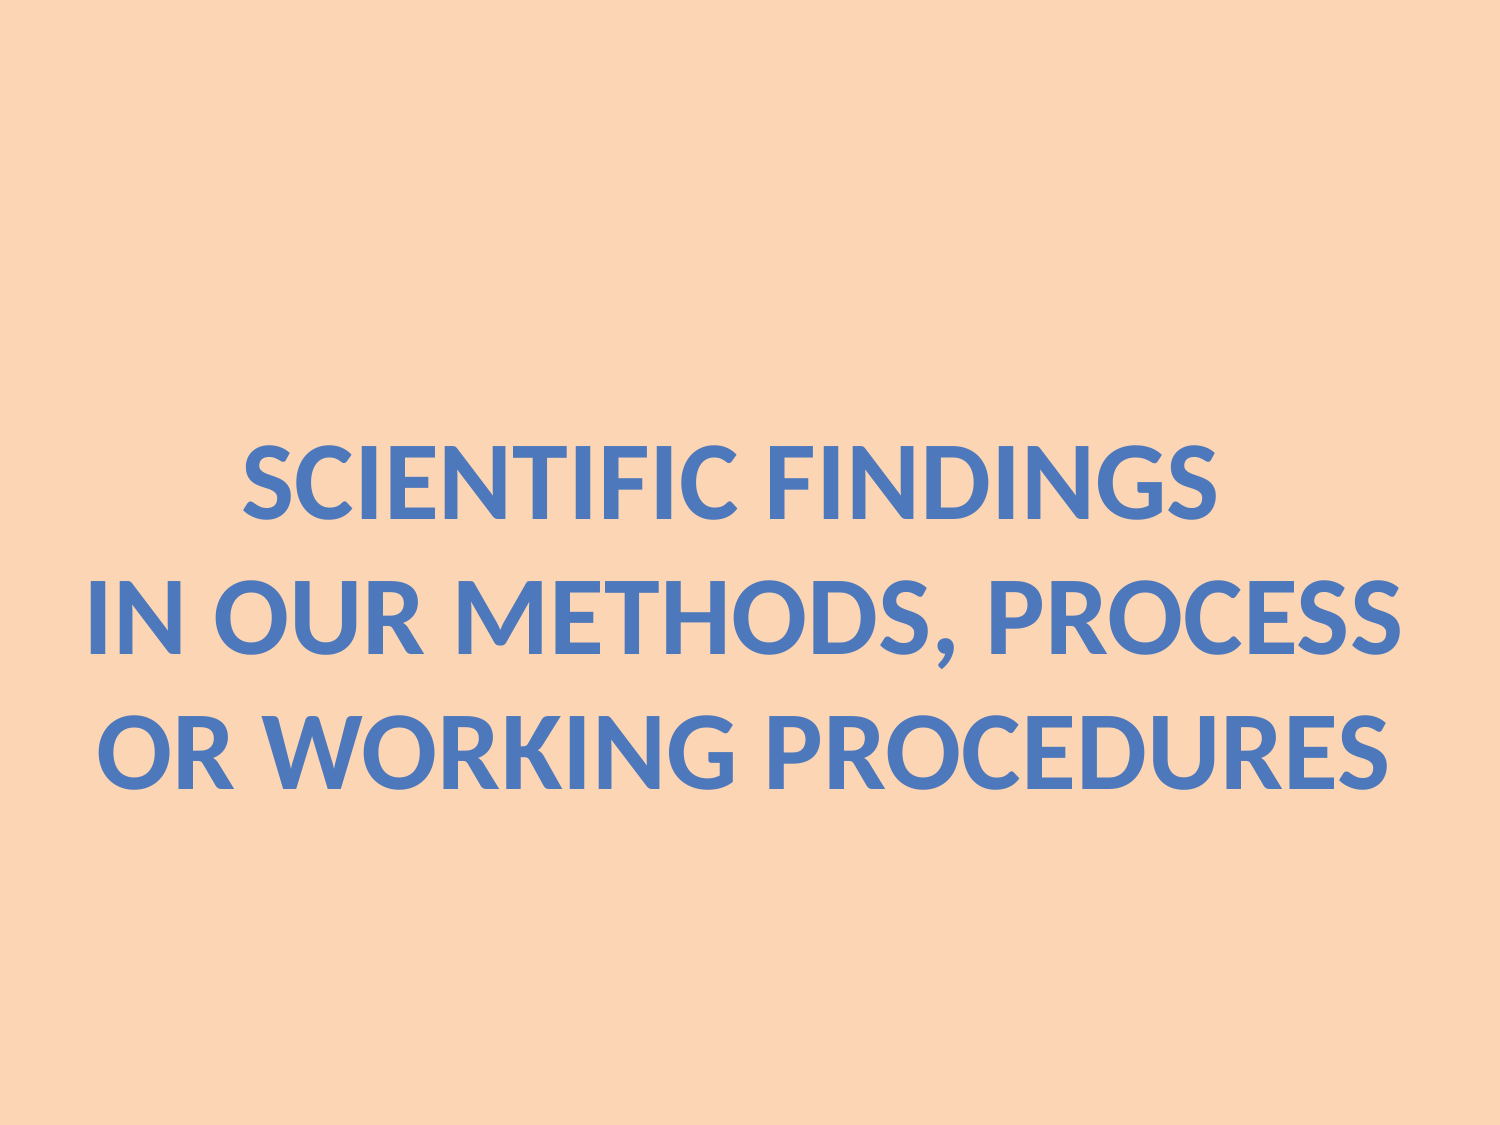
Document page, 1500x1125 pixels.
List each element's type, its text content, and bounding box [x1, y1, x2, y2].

text_box Scientific findings in our methods, process Or working procedures [68, 399, 1420, 820]
